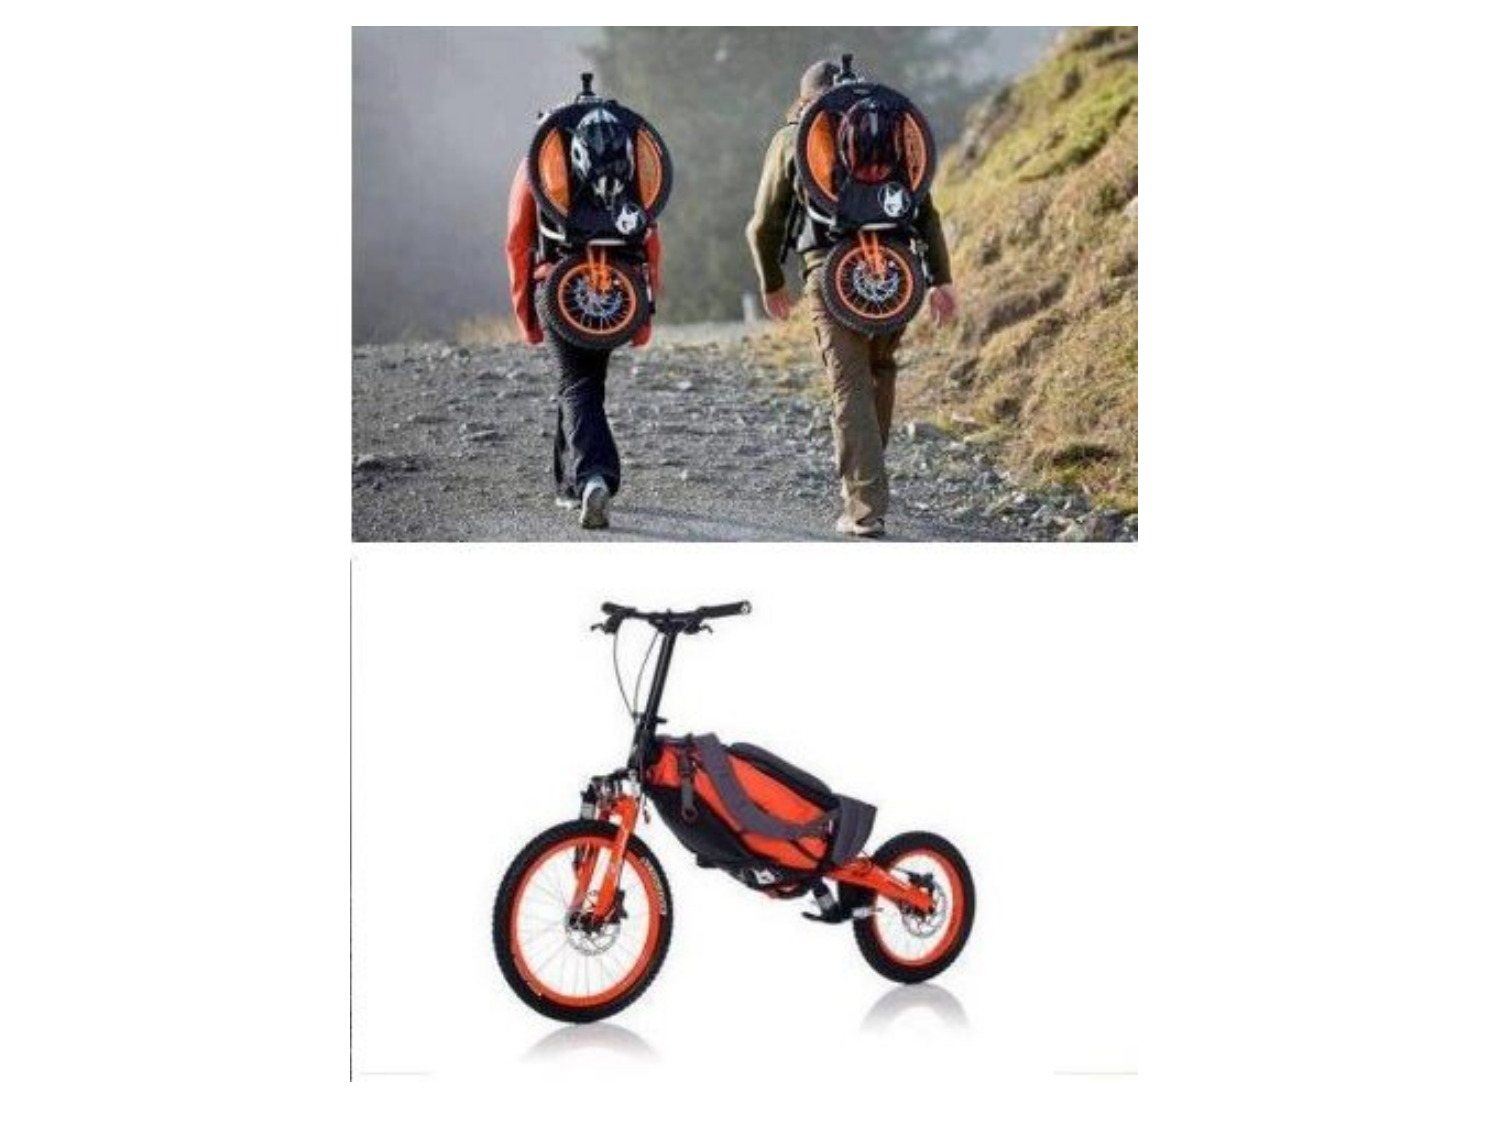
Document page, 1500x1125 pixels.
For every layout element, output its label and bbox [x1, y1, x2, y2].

picture [349, 25, 1138, 1083]
